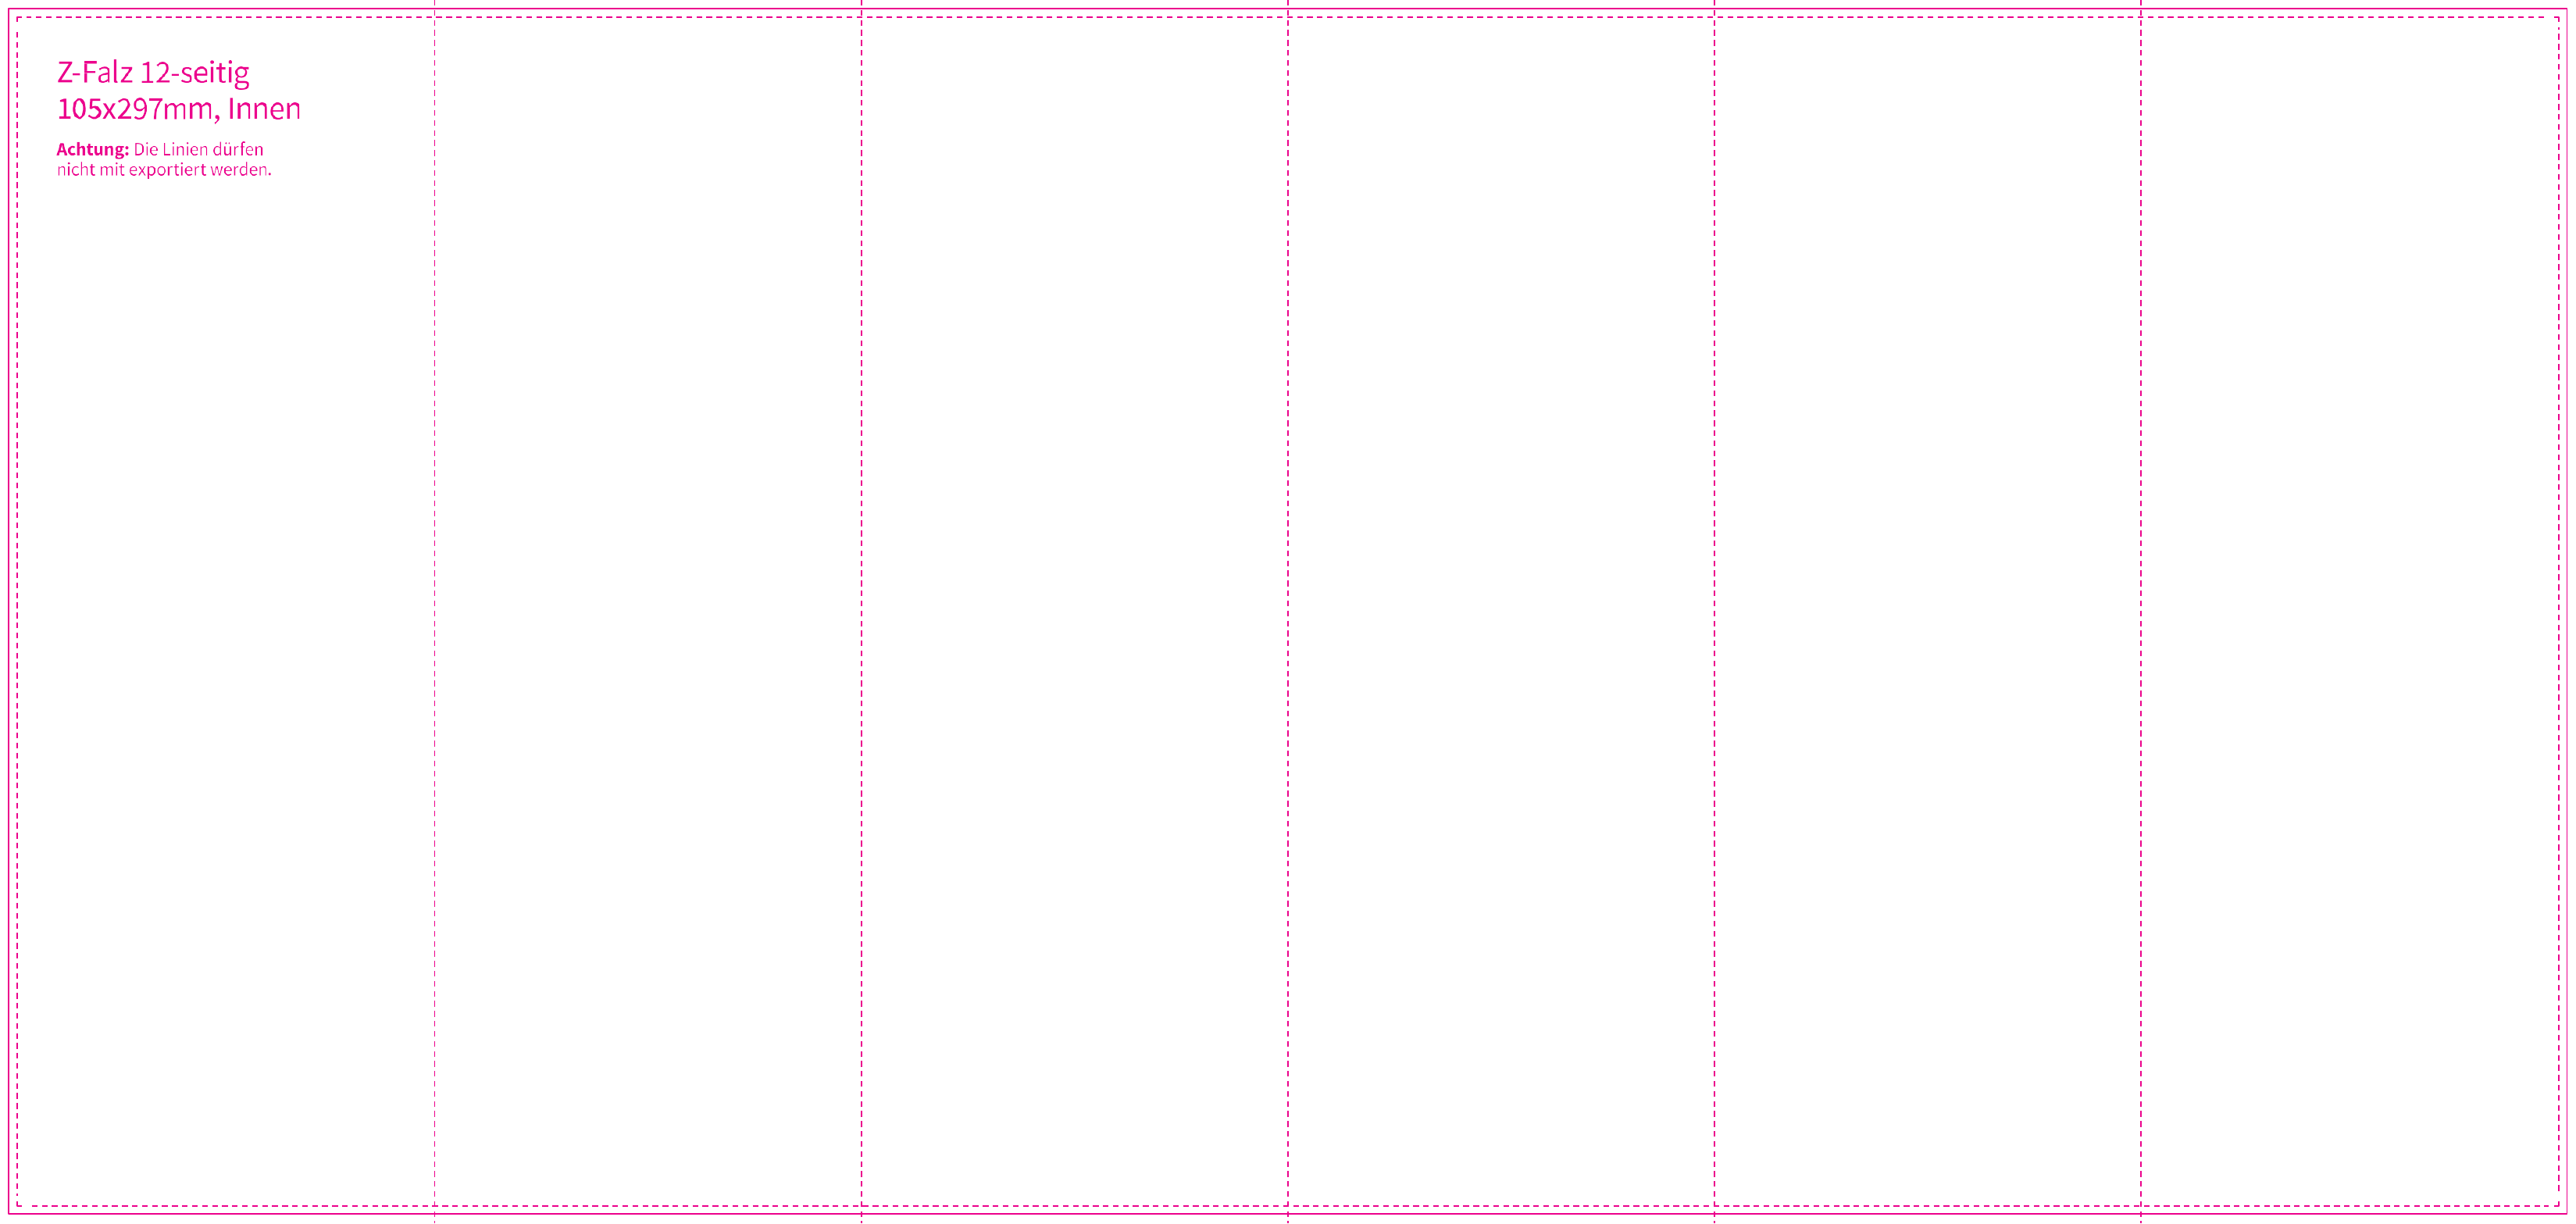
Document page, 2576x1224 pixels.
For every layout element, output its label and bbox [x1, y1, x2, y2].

text_box [8, 0, 2568, 1223]
